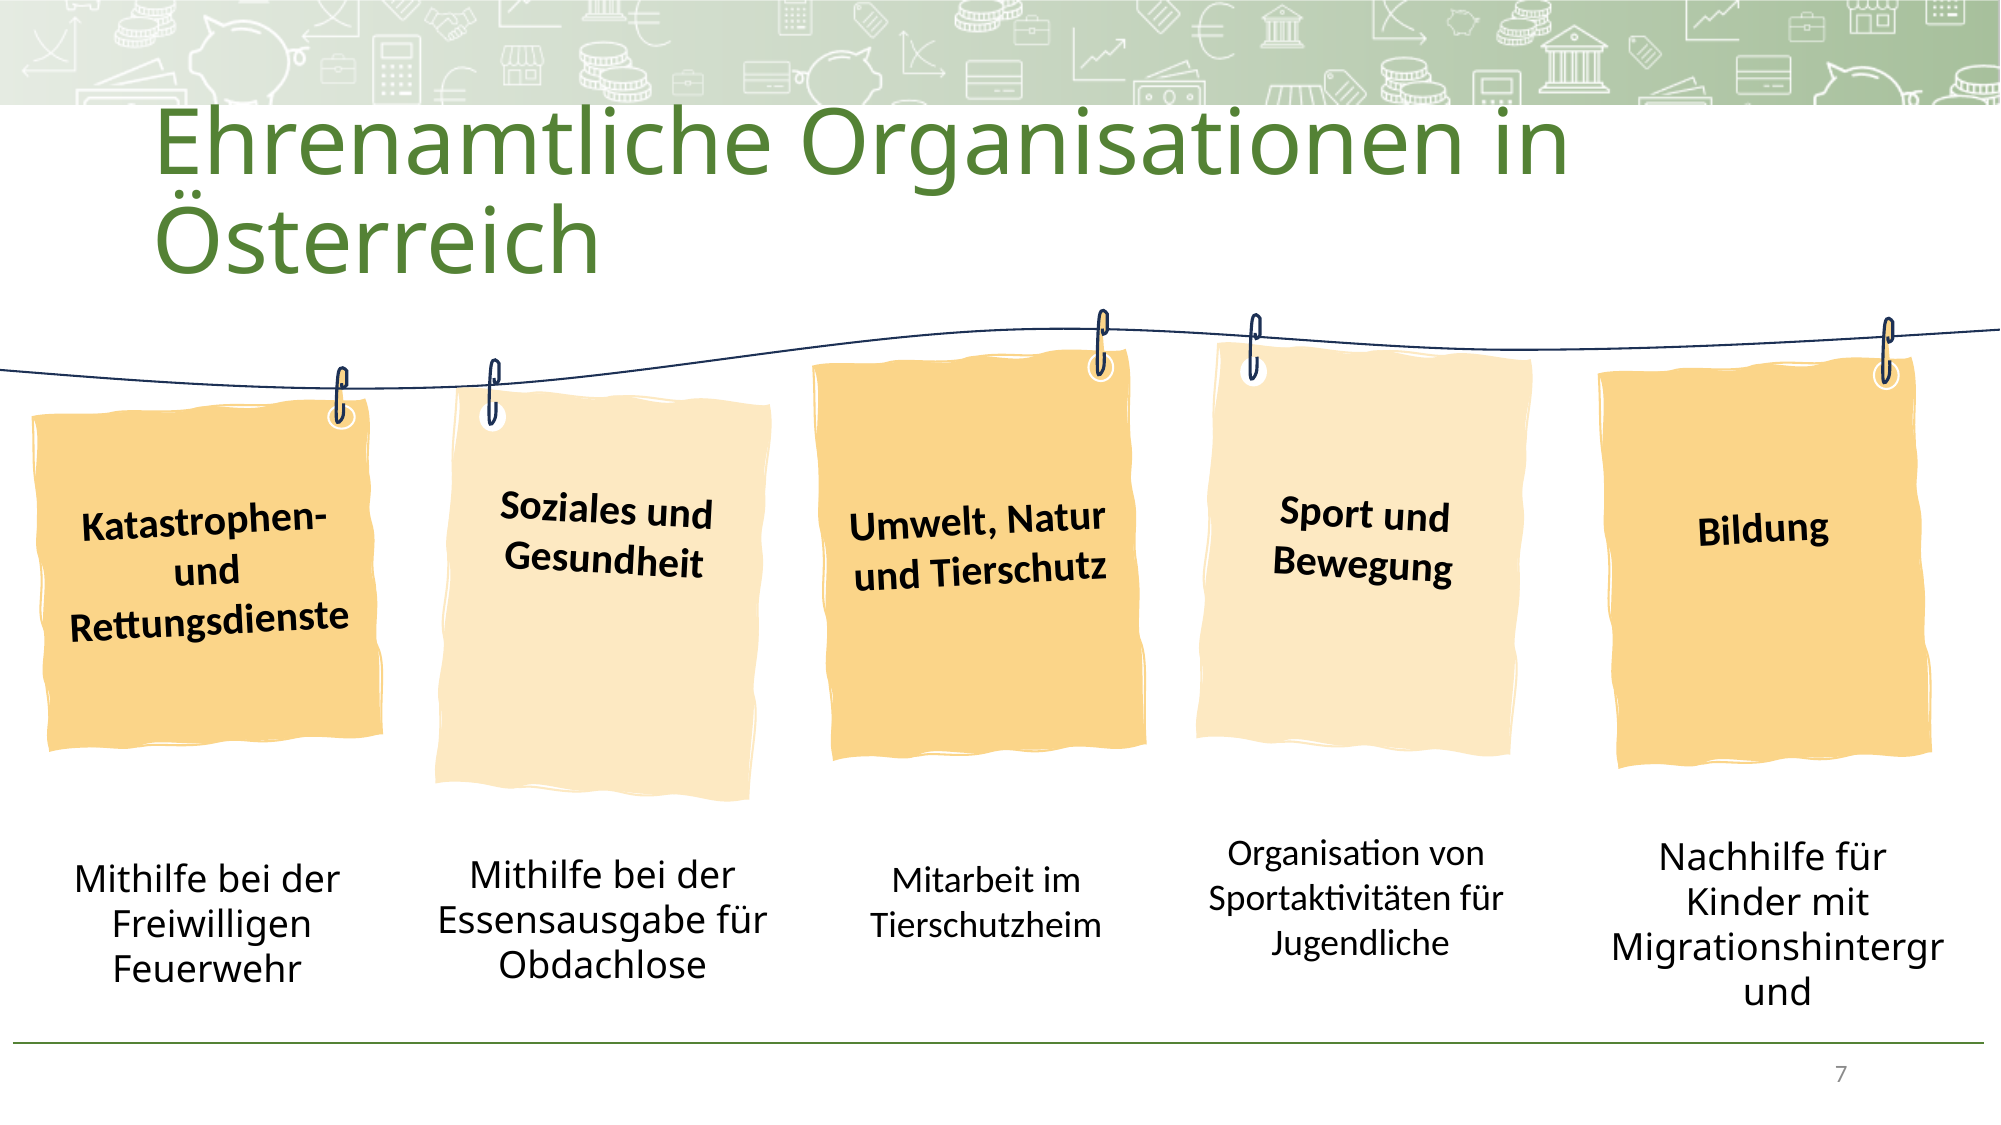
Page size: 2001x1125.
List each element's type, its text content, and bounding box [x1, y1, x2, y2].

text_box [823, 310, 1136, 752]
text_box [1136, 329, 1207, 348]
text_box [1922, 328, 2000, 336]
text_box Organisation von Sportaktivitäten für Jugendliche [1193, 820, 1528, 971]
text_box [1520, 337, 1608, 351]
title Ehrenamtliche Organisationen in Österreich [137, 111, 1863, 278]
text_box Mitarbeit im Tierschutzheim [793, 848, 1193, 953]
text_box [446, 359, 759, 791]
text_box Nachhilfe für Kinder mit Migrationshintergrund [1587, 825, 1968, 1021]
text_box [1608, 318, 1922, 760]
text_box Mithilfe bei der Freiwilligen Feuerwehr [6, 848, 408, 998]
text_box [1207, 314, 1520, 746]
text_box [0, 368, 41, 375]
picture [0, 0, 2000, 105]
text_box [41, 367, 374, 743]
text_box [145, 360, 446, 390]
slide_number 7 [1412, 1042, 1863, 1103]
text_box [542, 345, 823, 359]
text_box Mithilfe bei der Essensausgabe für Obdachlose [412, 844, 793, 994]
